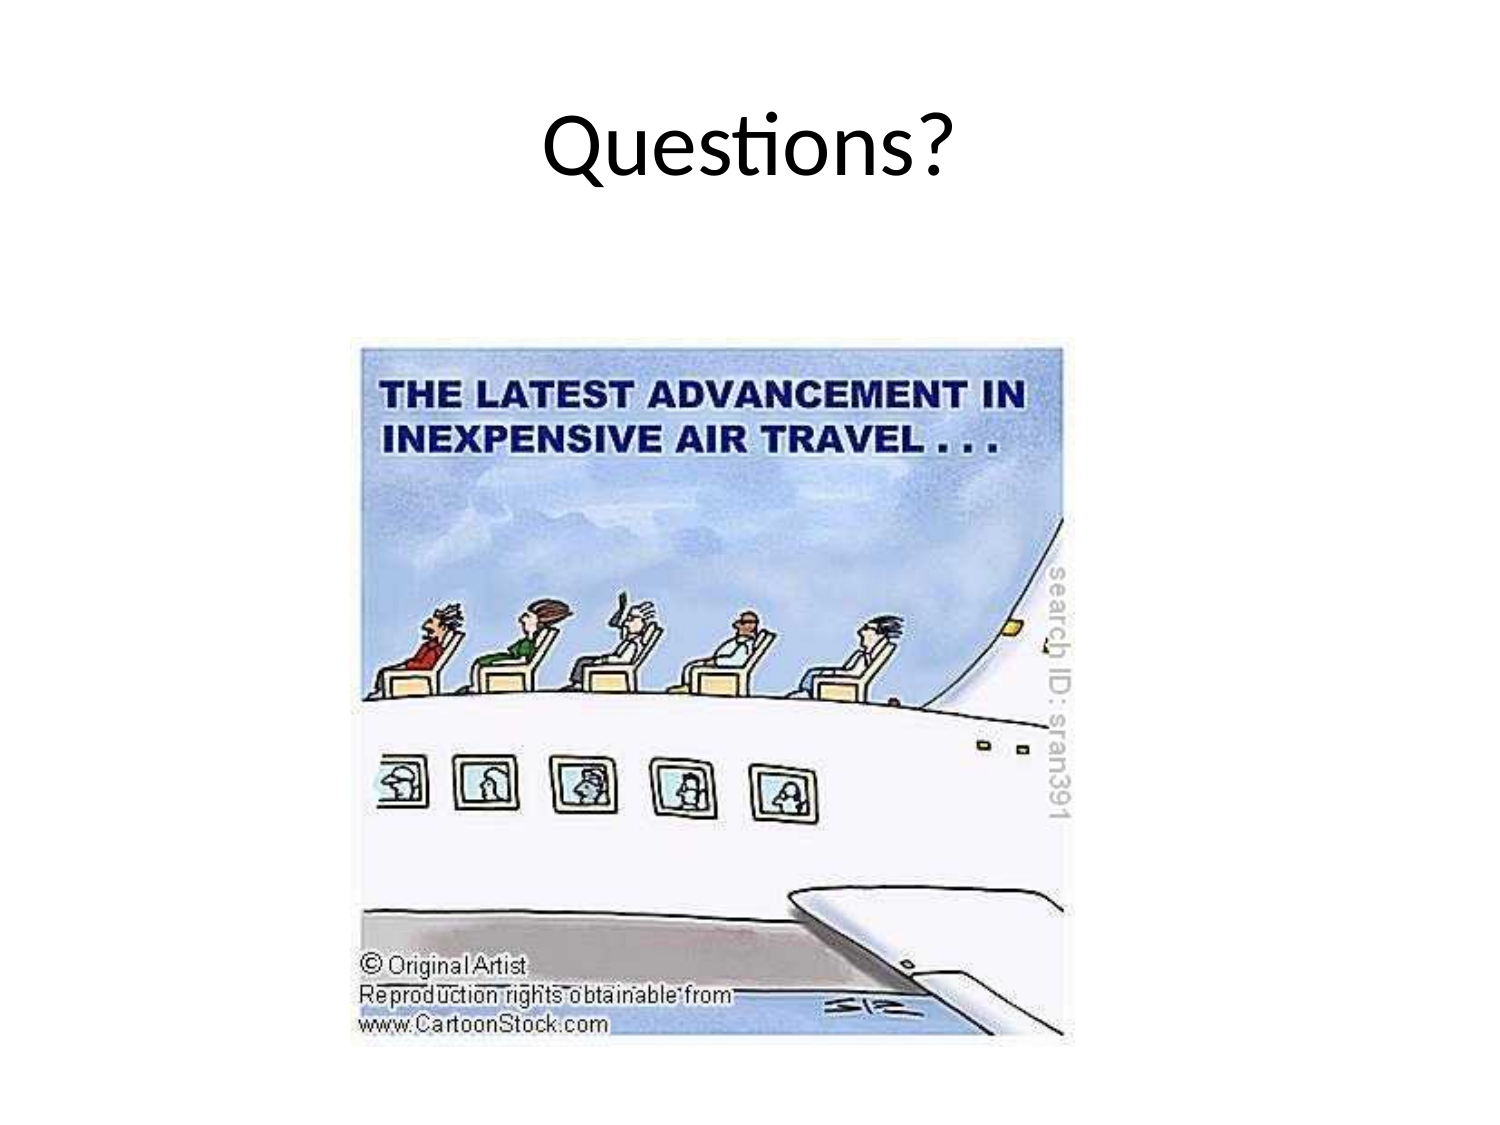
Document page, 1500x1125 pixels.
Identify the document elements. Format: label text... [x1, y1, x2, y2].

title Questions? [75, 45, 1425, 233]
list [349, 337, 1076, 1047]
